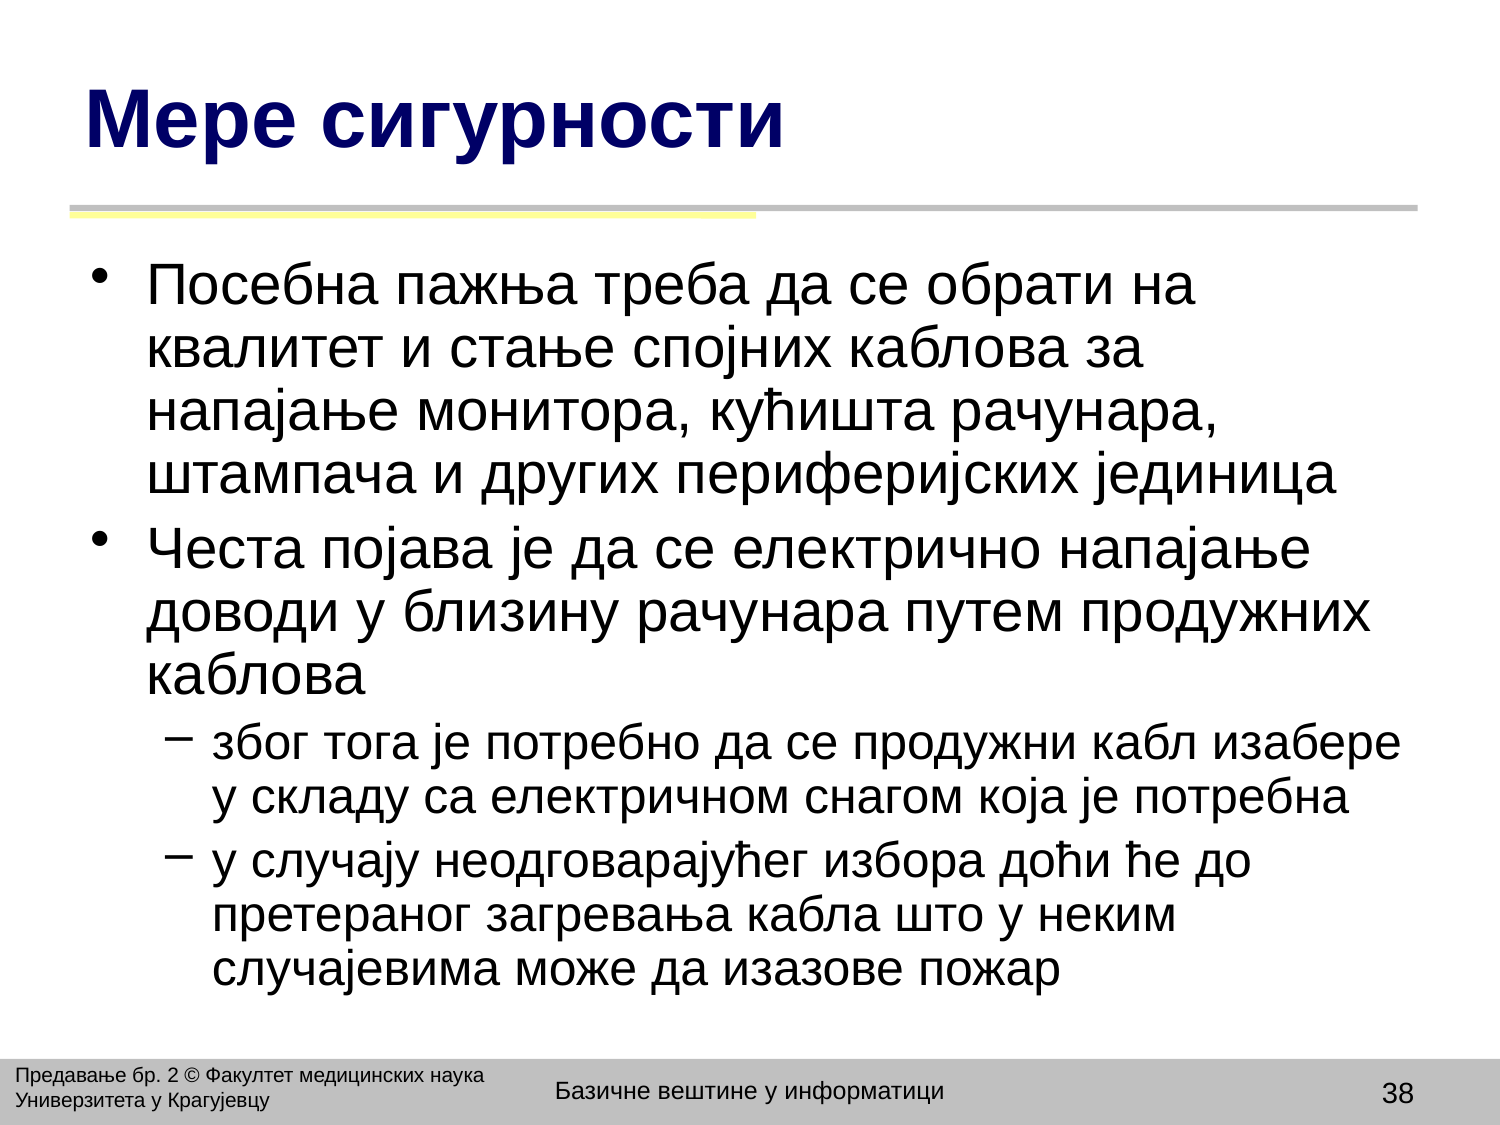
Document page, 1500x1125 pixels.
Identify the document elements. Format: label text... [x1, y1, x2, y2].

list Посебна пажња треба да се обрати на квалитет и стање спојних каблова за напајање монитора, кућишта рачунара, штампача и других периферијских јединица Честа појава је да се електрично напајање доводи у близину рачунара путем продужних каблова због тога је потребно да се продужни кабл изабере у складу са електричном снагом која је потребна у случају неодговарајућег избора доћи ће до претераног загревања кабла што у неким случајевима може да изазове пожар [74, 246, 1426, 1023]
title Мере сигурности [69, 19, 1426, 208]
slide_number Предавање бр. 2 © Факултет медицинских наука Универзитета у Крагујевцу [0, 1053, 607, 1108]
slide_number 38 [1079, 1066, 1430, 1125]
footer Базичне вештине у информатици [512, 1066, 988, 1125]
